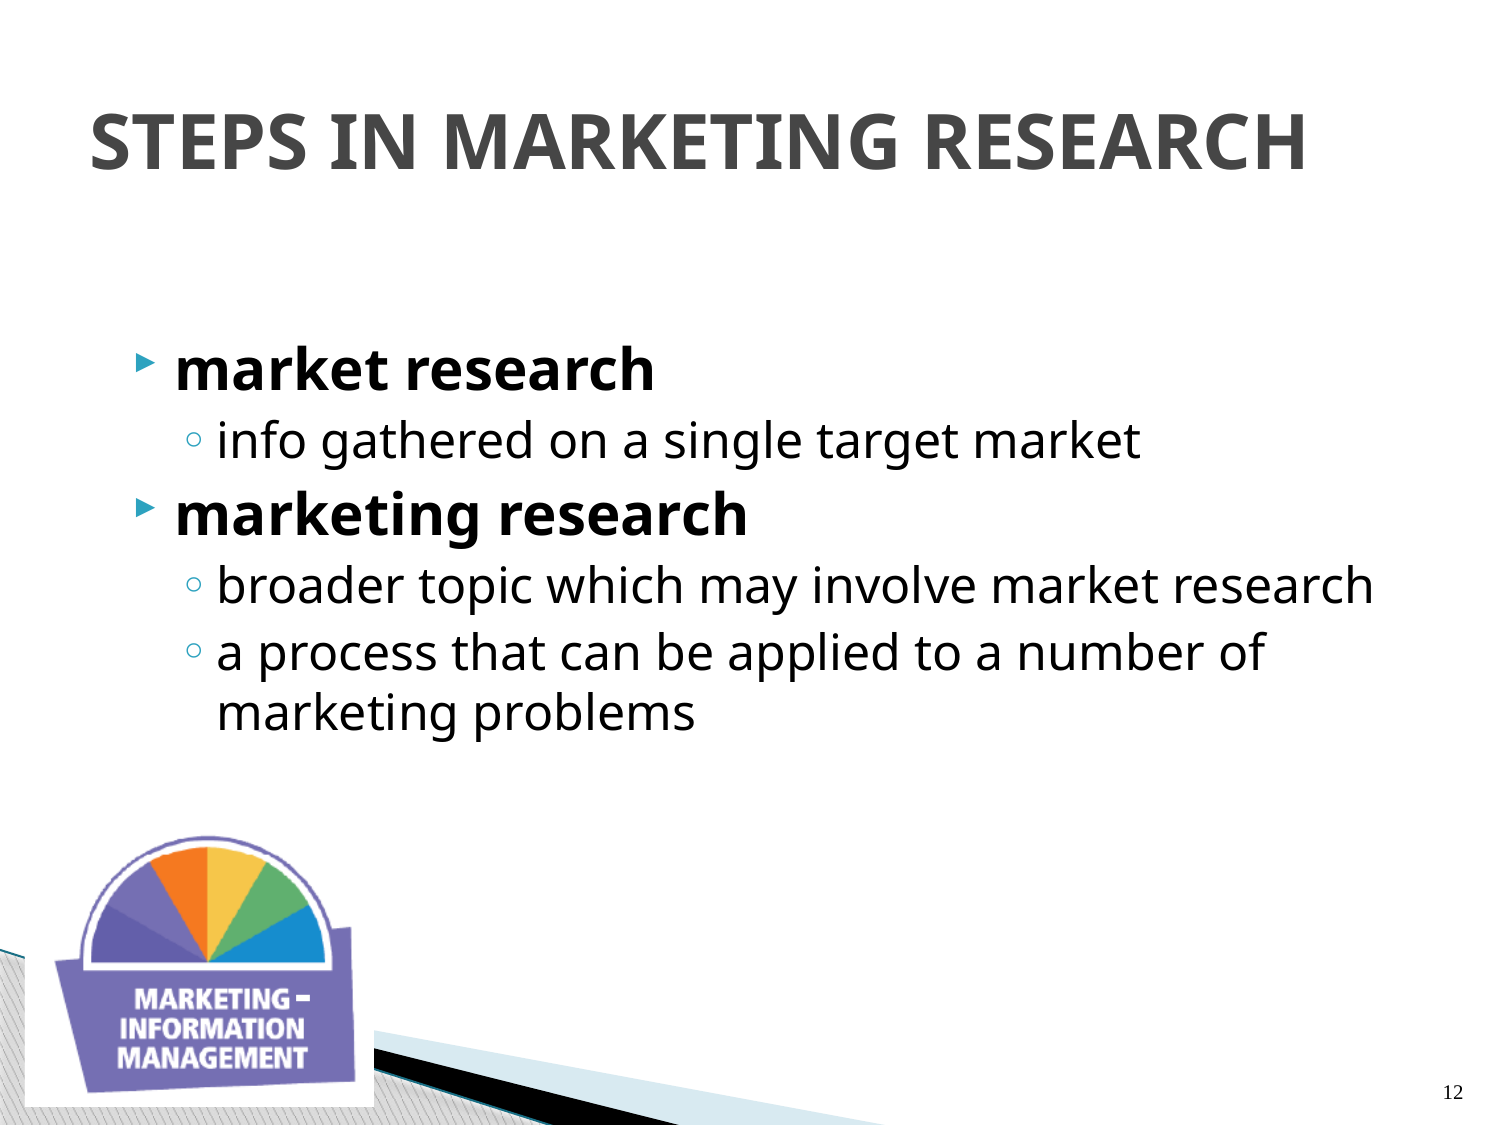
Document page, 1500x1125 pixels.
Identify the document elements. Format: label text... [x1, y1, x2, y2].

slide_number 12 [1418, 1051, 1479, 1112]
picture [24, 821, 376, 1110]
title STEPS IN MARKETING RESEARCH [75, 45, 1425, 233]
list market research info gathered on a single target market marketing research broader topic which may involve market research a process that can be applied to a number of marketing problems [99, 324, 1438, 788]
